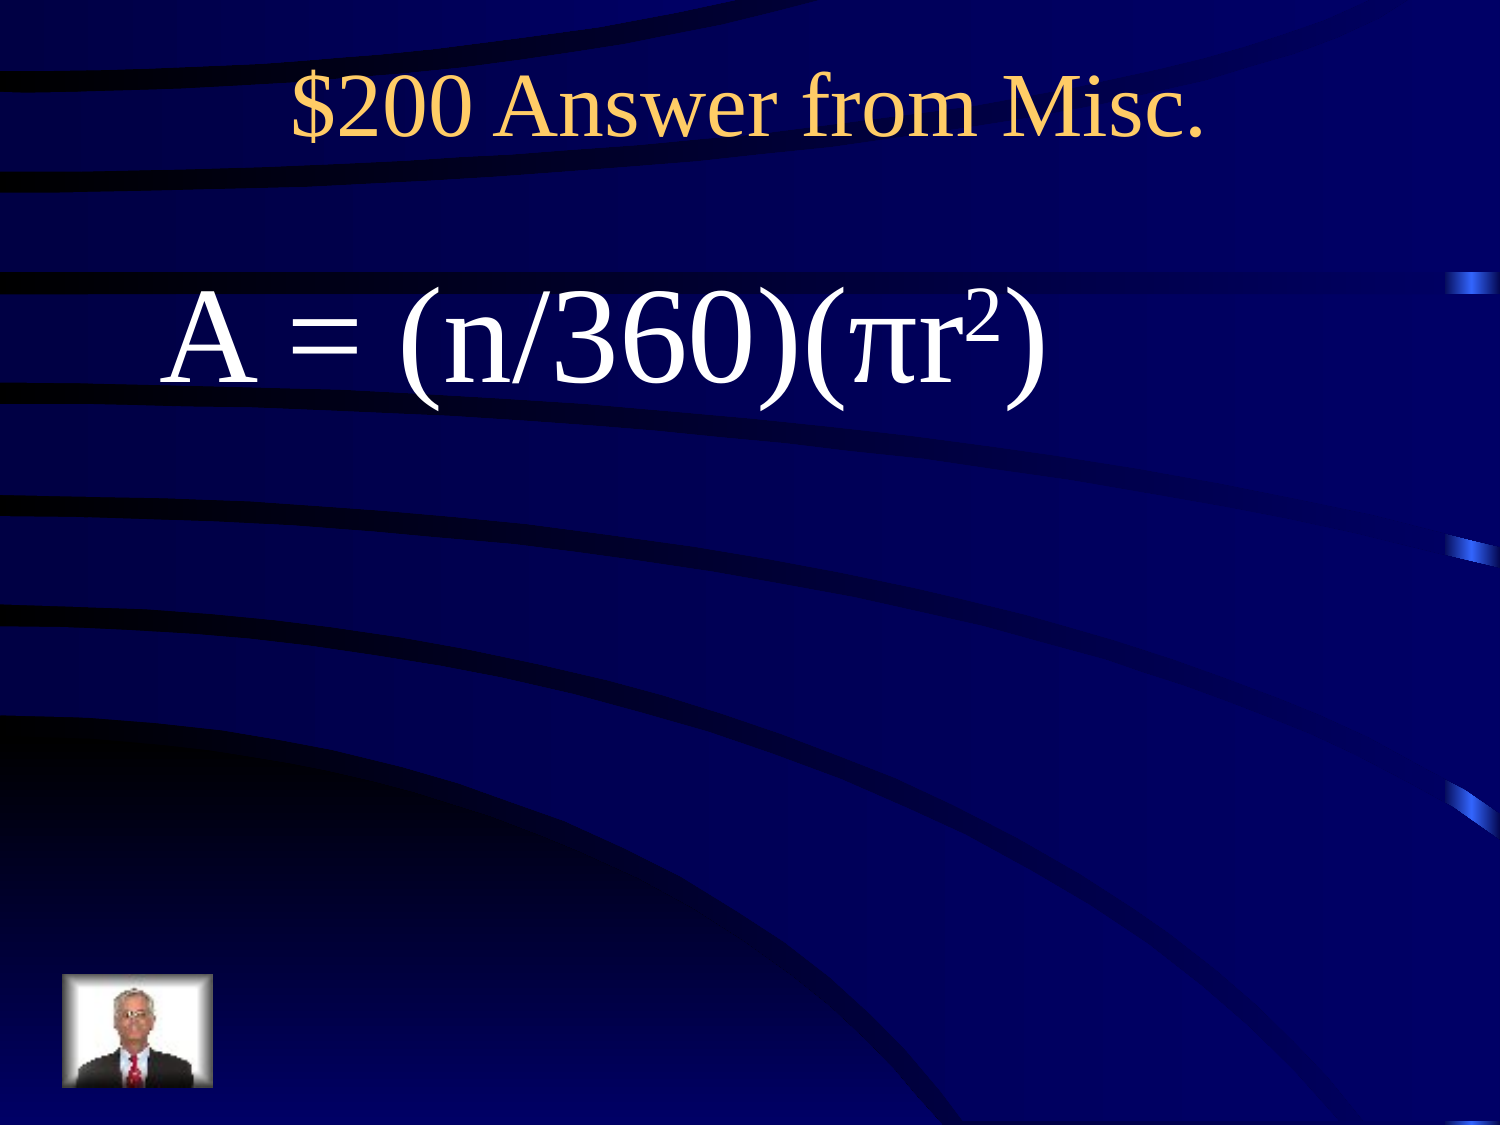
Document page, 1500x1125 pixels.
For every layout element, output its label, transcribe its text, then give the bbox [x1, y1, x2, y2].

text_box A = (n/360)(πr2) [145, 237, 1065, 418]
title $200 Answer from Misc. [0, 0, 1500, 201]
picture [62, 974, 213, 1088]
